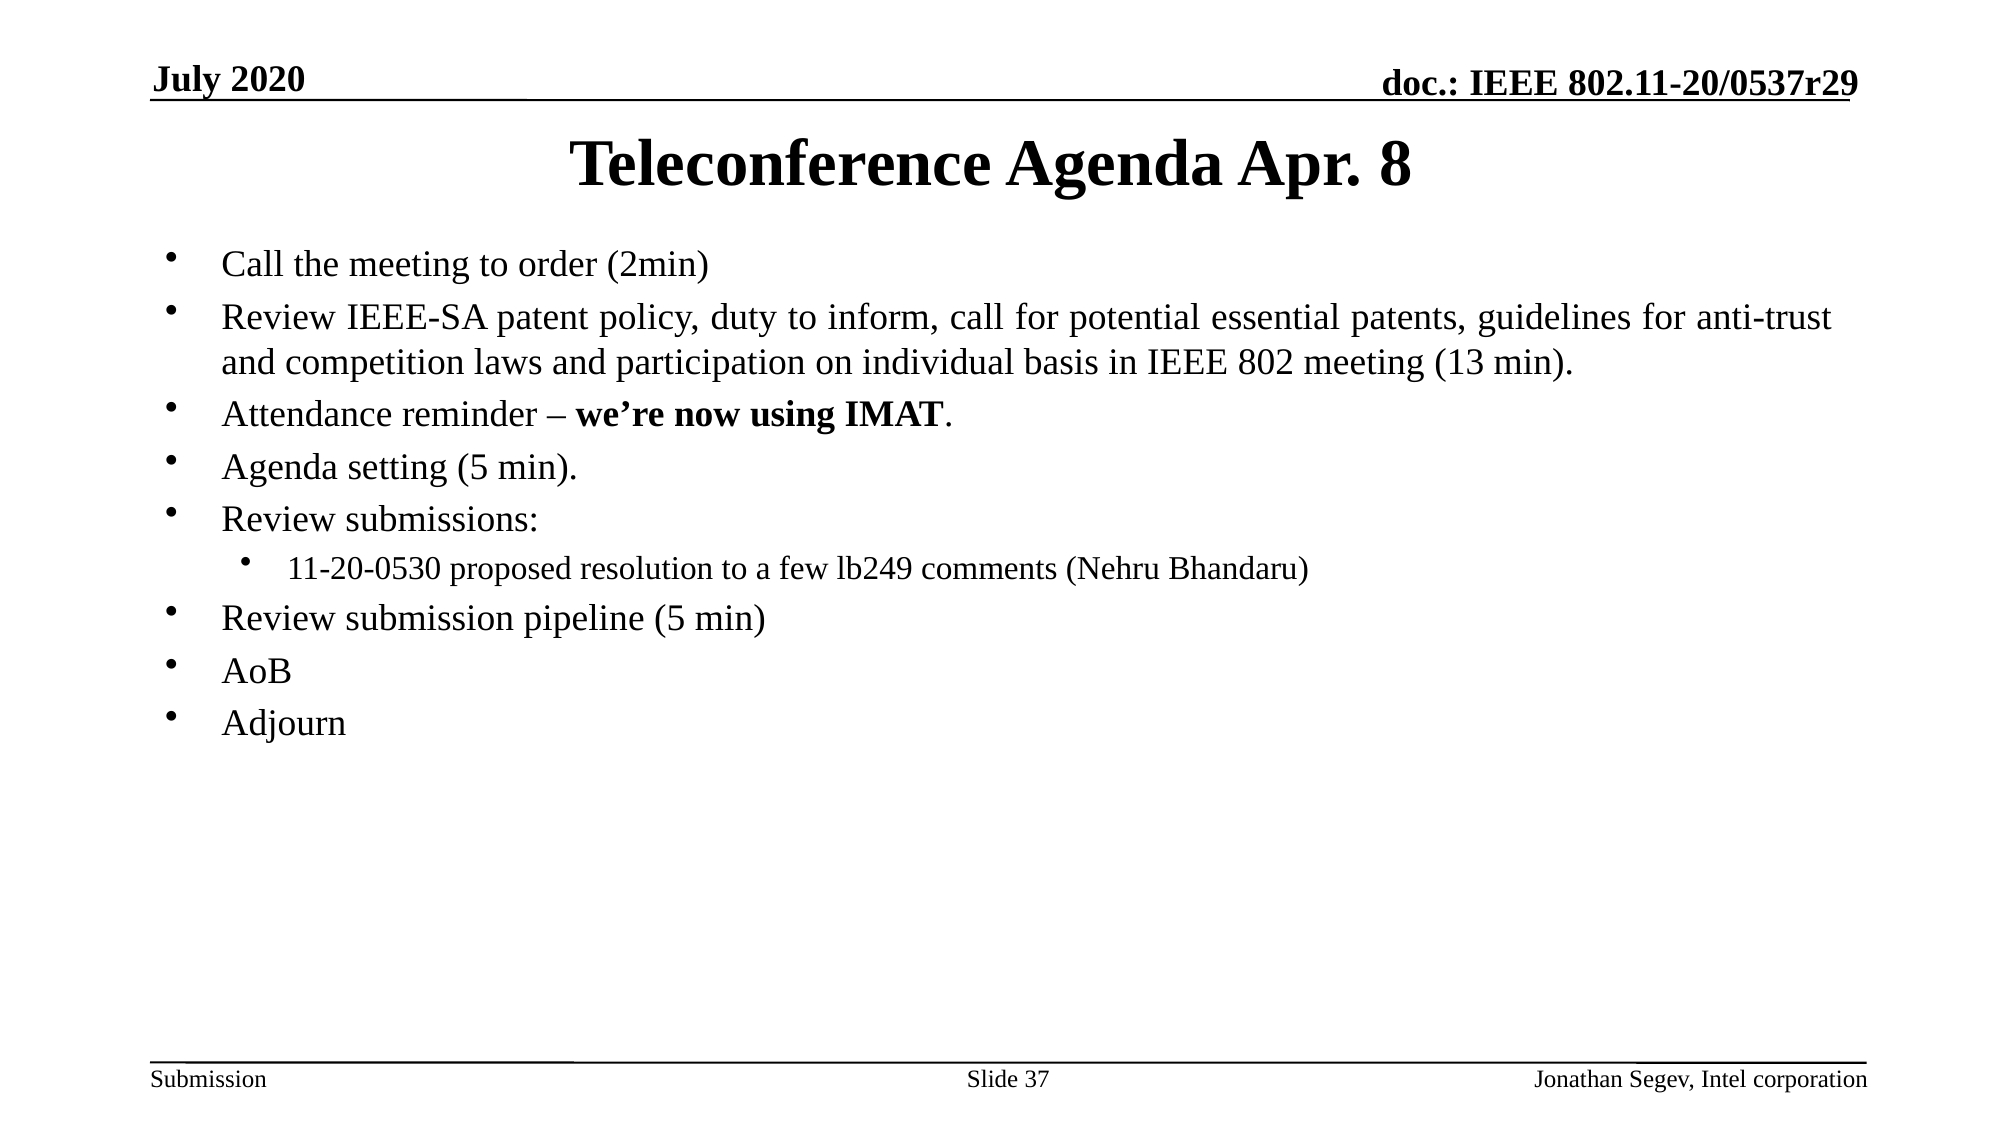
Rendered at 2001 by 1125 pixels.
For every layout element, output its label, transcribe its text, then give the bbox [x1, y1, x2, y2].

list Call the meeting to order (2min) Review IEEE-SA patent policy, duty to inform, call for potential essential patents, guidelines for anti-trust and competition laws and participation on individual basis in IEEE 802 meeting (13 min). Attendance reminder – we’re now using IMAT. Agenda setting (5 min). Review submissions: 11-20-0530 proposed resolution to a few lb249 comments (Nehru Bhandaru) Review submission pipeline (5 min) AoB Adjourn [149, 231, 1850, 1000]
slide_number Slide 37 [950, 1061, 1067, 1123]
title Teleconference Agenda Apr. 8 [149, 112, 1850, 205]
footer Jonathan Segev, Intel corporation [1171, 1061, 1869, 1093]
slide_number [152, 54, 563, 100]
